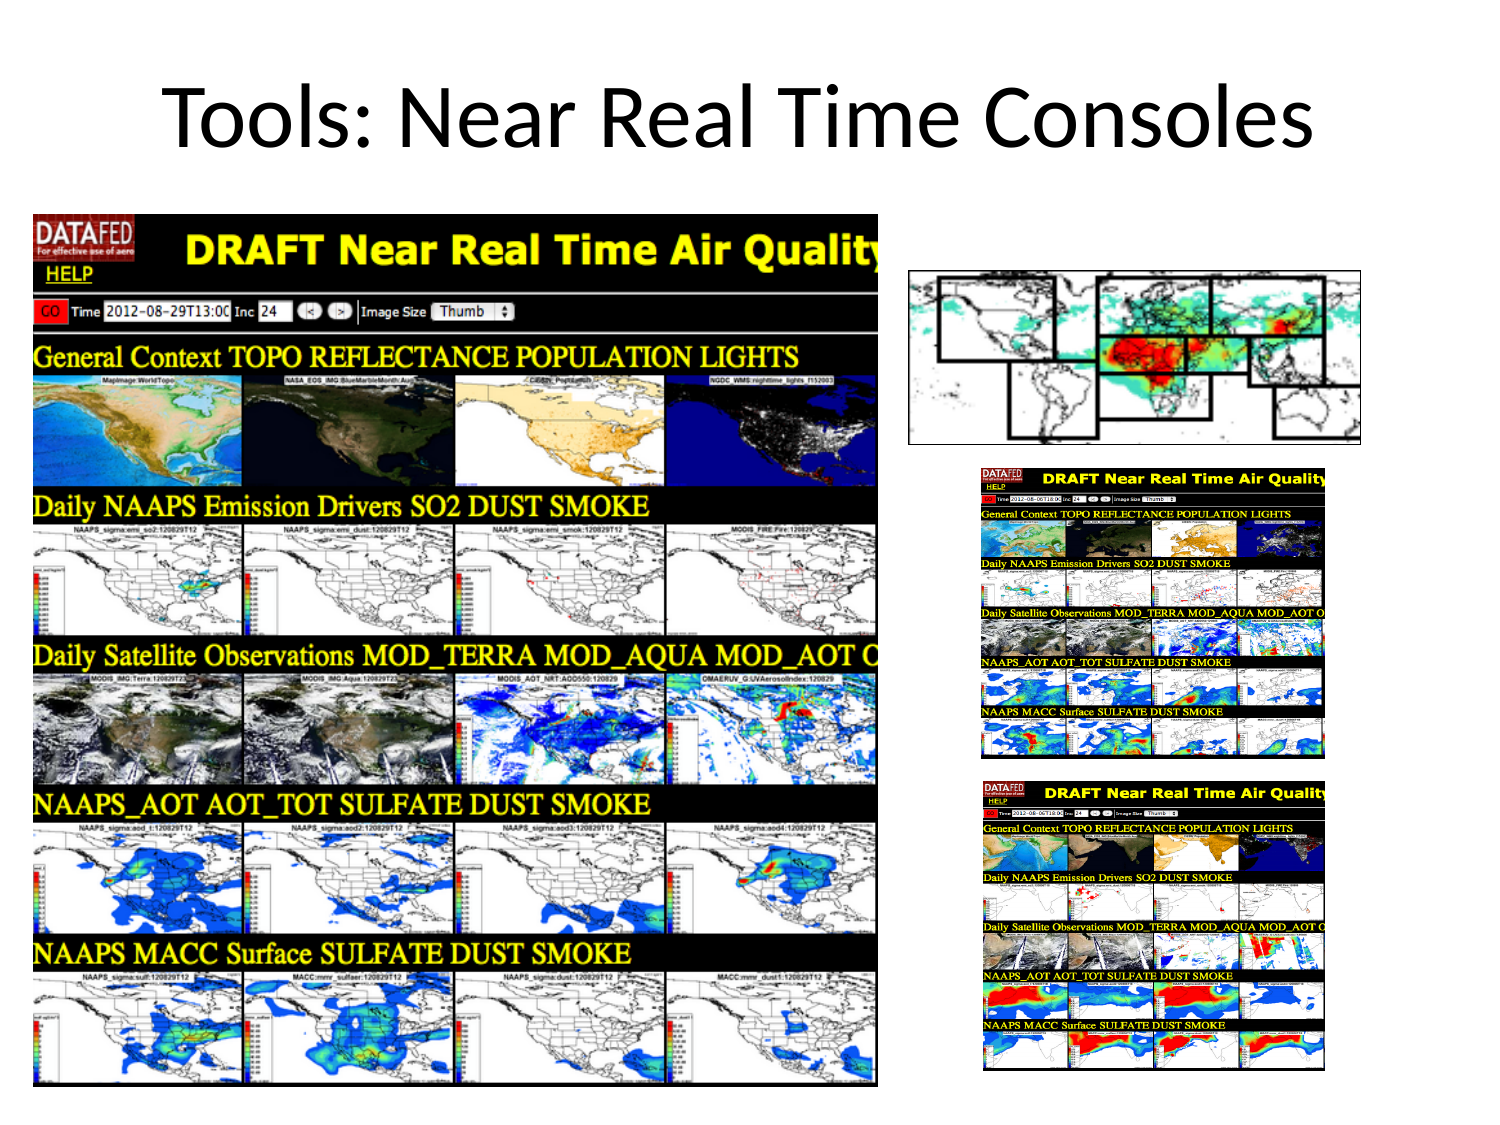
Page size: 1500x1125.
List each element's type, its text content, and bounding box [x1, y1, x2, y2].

picture [32, 214, 878, 1087]
picture [980, 468, 1326, 759]
picture [983, 780, 1326, 1071]
picture [908, 269, 1361, 446]
title Tools: Near Real Time Consoles [75, 45, 1425, 178]
